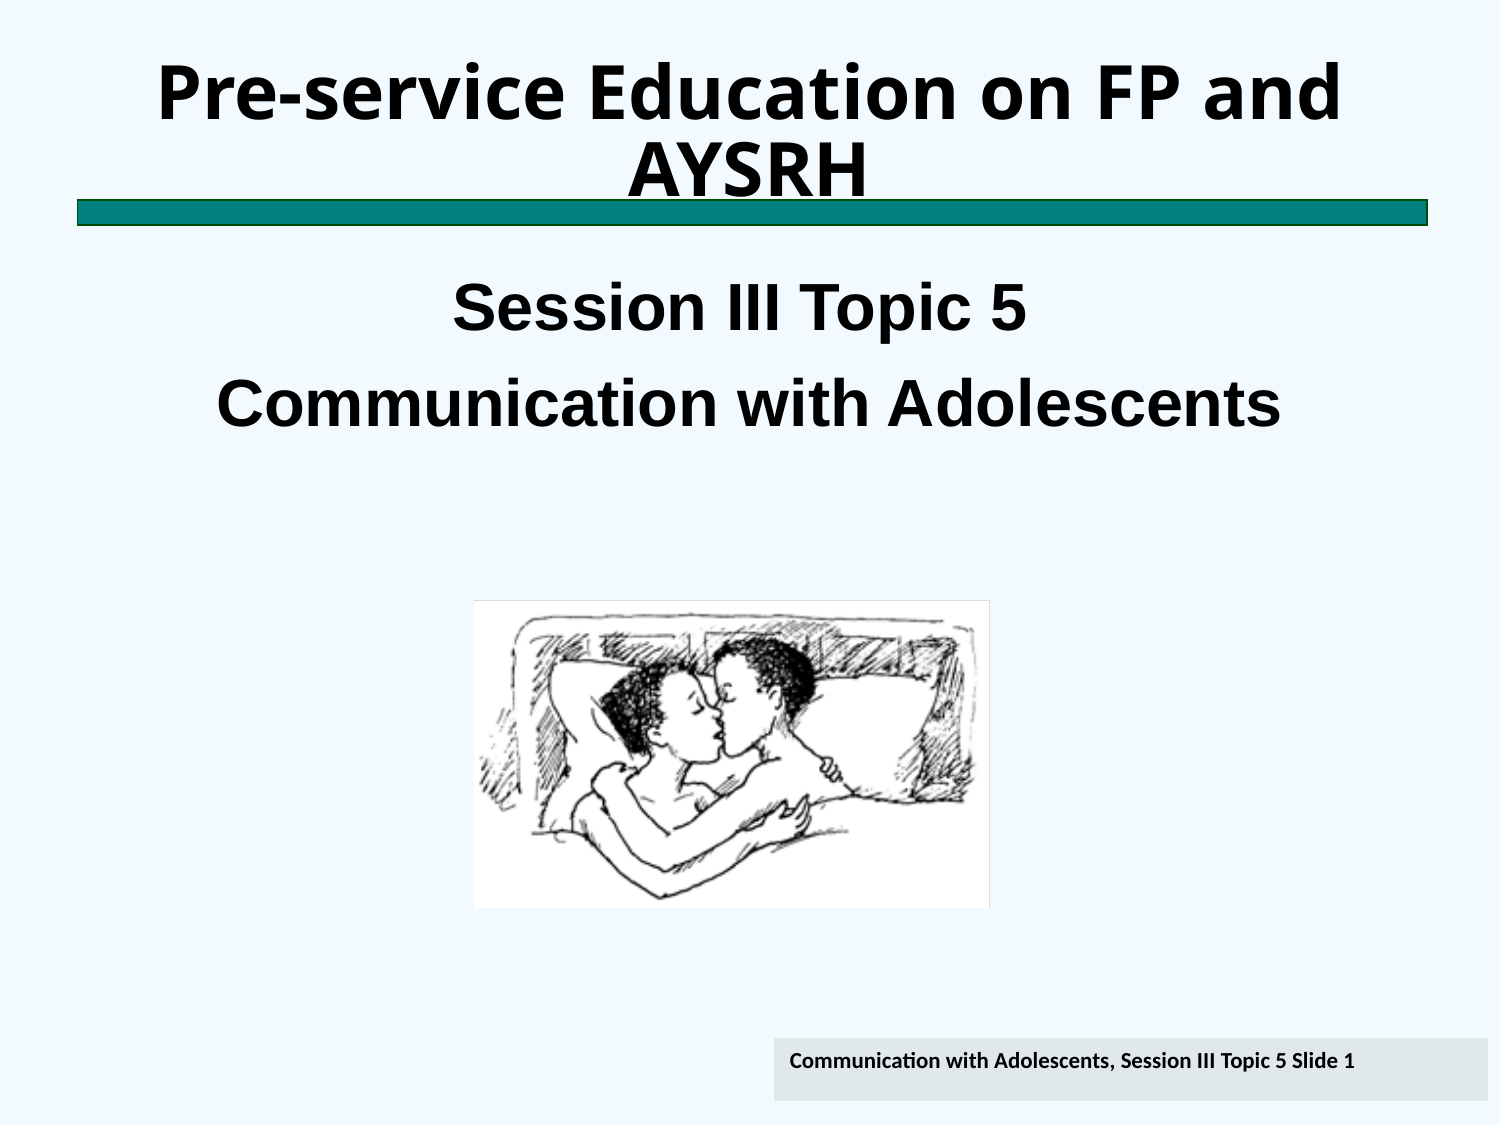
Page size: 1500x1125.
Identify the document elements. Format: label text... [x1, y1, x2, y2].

picture [474, 599, 992, 909]
title Pre-service Education on FP and AYSRH [75, 41, 1425, 229]
list Session III Topic 5 Communication with Adolescents [75, 262, 1425, 1005]
text_box Communication with Adolescents, Session III Topic 5 Slide 1 [774, 1038, 1488, 1100]
